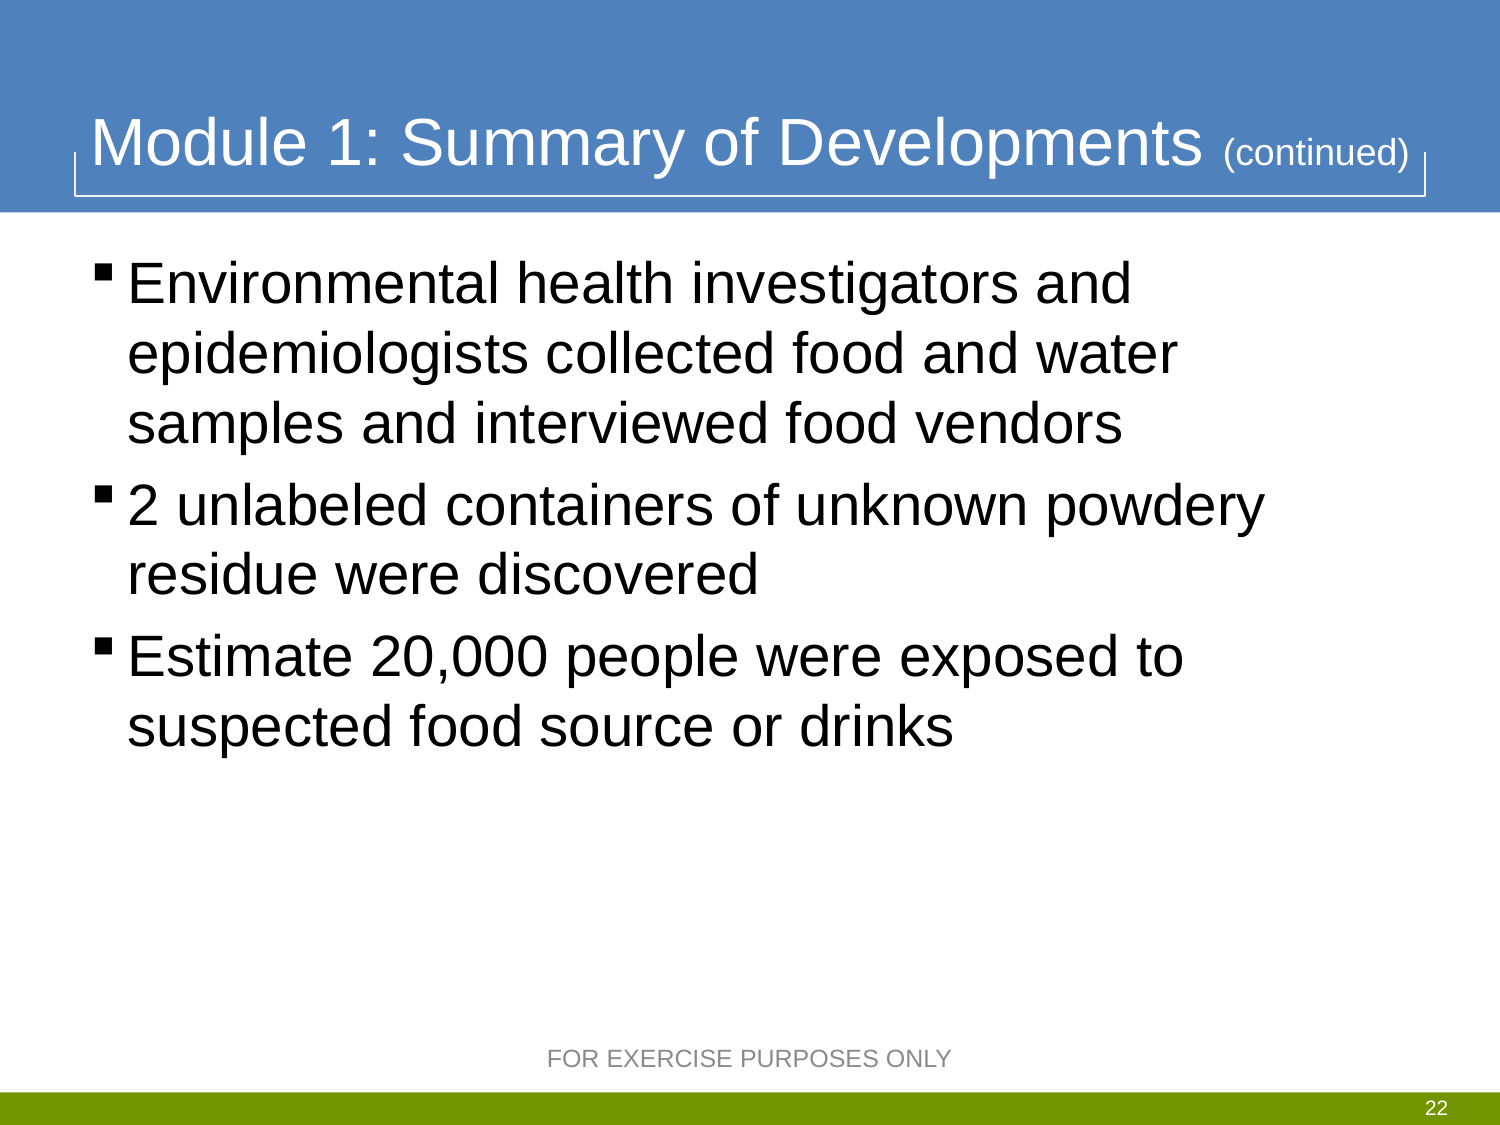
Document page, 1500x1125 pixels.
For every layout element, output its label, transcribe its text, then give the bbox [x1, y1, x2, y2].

list Environmental health investigators and epidemiologists collected food and water samples and interviewed food vendors 2 unlabeled containers of unknown powdery residue were discovered Estimate 20,000 people were exposed to suspected food source or drinks [74, 237, 1426, 981]
title Module 1: Summary of Developments (continued) [74, 44, 1500, 233]
footer FOR EXERCISE PURPOSES ONLY [512, 1042, 988, 1103]
